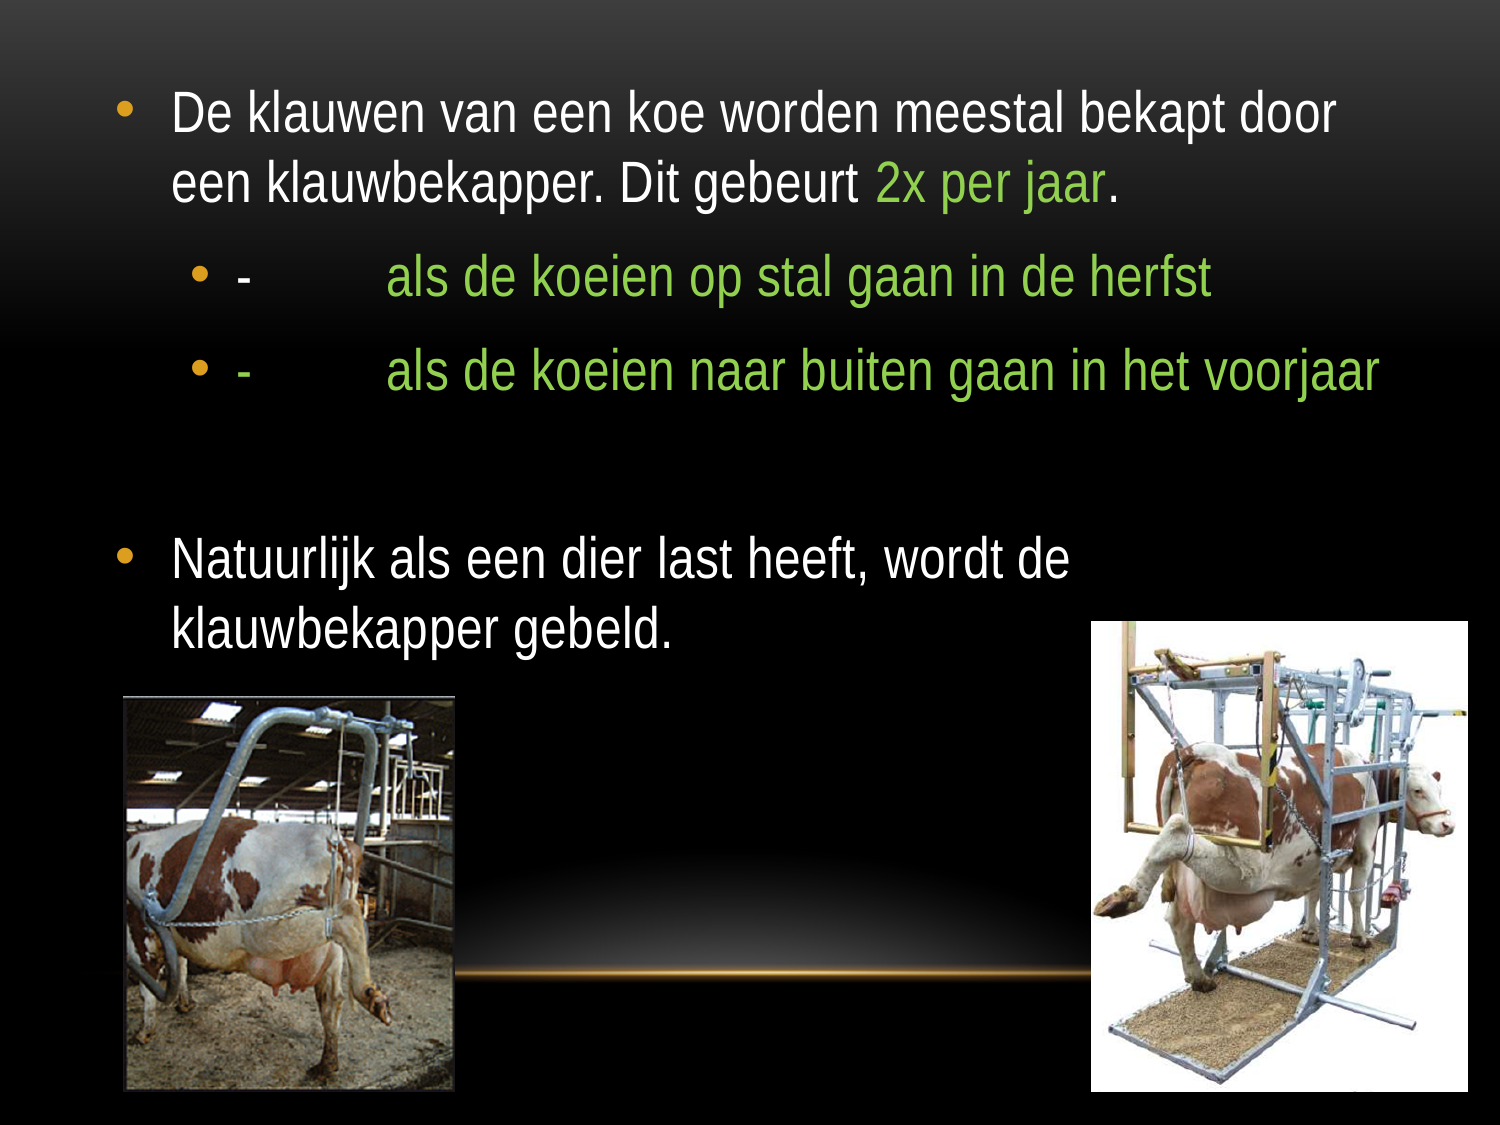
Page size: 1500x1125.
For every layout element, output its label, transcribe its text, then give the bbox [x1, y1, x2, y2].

list De klauwen van een koe worden meestal bekapt door een klauwbekapper. Dit gebeurt 2x per jaar. - als de koeien op stal gaan in de herfst - als de koeien naar buiten gaan in het voorjaar Natuurlijk als een dier last heeft, wordt de klauwbekapper gebeld. [99, 66, 1400, 938]
picture [0, 0, 1500, 1125]
